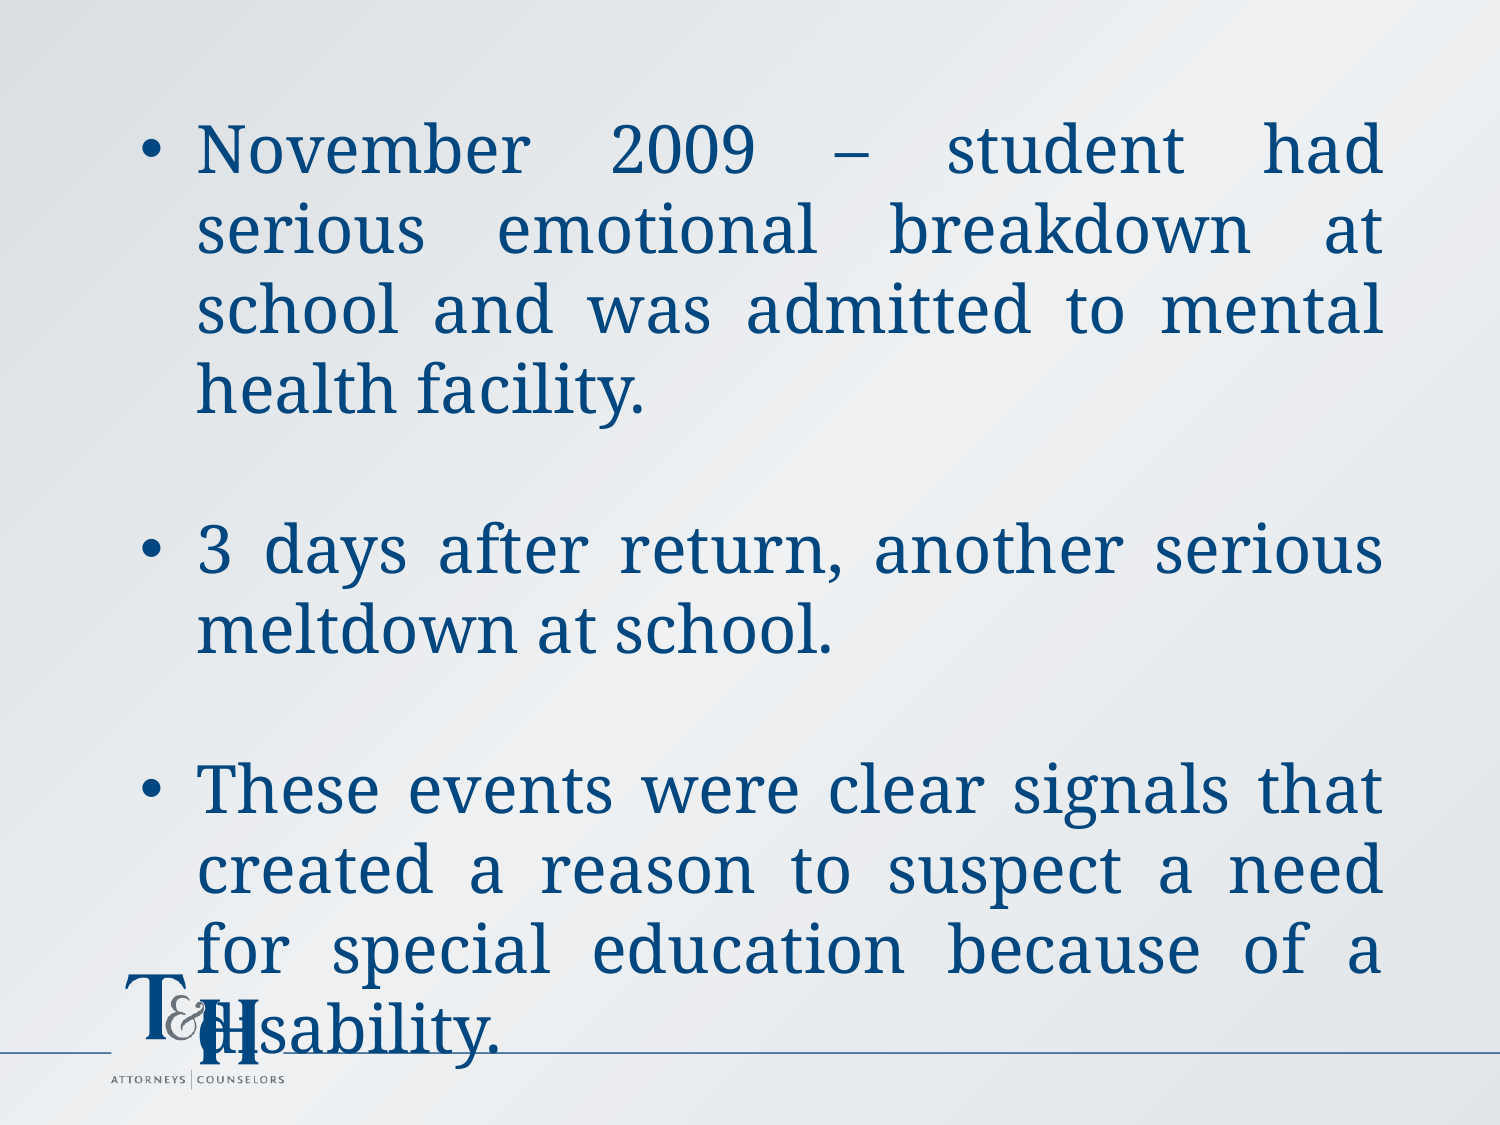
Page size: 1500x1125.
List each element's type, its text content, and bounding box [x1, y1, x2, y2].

text_box November 2009 – student had serious emotional breakdown at school and was admitted to mental health facility. 3 days after return, another serious meltdown at school. These events were clear signals that created a reason to suspect a need for special education because of a disability. [124, 99, 1400, 1125]
picture [0, 0, 1500, 1125]
